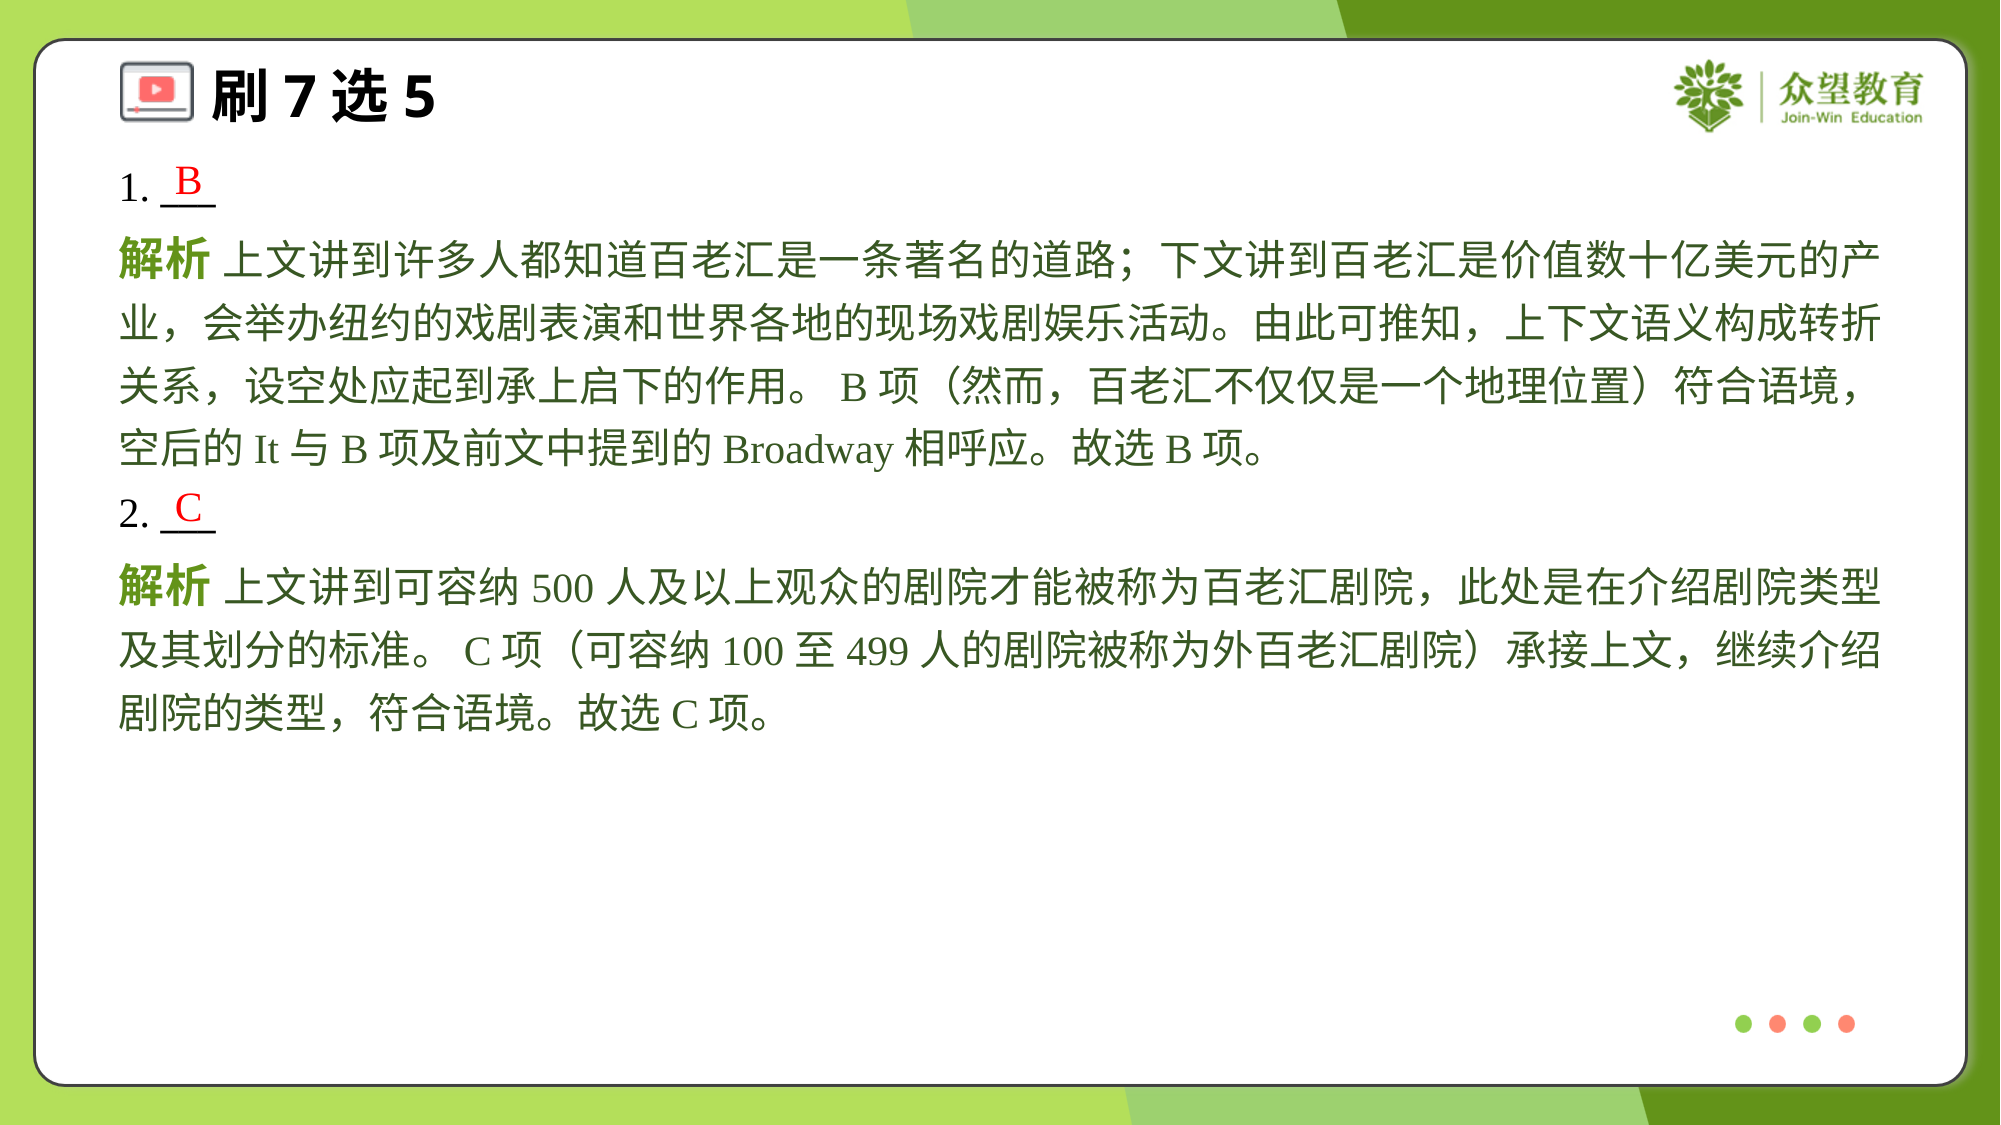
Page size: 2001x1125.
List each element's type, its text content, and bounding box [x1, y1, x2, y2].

text_box 2. ___ [118, 473, 1883, 531]
text_box C [170, 467, 208, 525]
text_box B [170, 140, 208, 199]
text_box 1. ___ [118, 146, 1883, 204]
picture [0, 0, 2000, 1125]
text_box 解析 上文讲到许多人都知道百老汇是一条著名的道路；下文讲到百老汇是价值数十亿美元的产业，会举办纽约的戏剧表演和世界各地的现场戏剧娱乐活动。由此可推知，上下文语义构成转折关系，设空处应起到承上启下的作用。B项（然而，百老汇不仅仅是一个地理位置）符合语境，空后的It与B项及前文中提到的Broadway相呼应。故选B项。 [118, 215, 1883, 468]
text_box 解析 上文讲到可容纳500人及以上观众的剧院才能被称为百老汇剧院，此处是在介绍剧院类型及其划分的标准。C项（可容纳100至499人的剧院被称为外百老汇剧院）承接上文，继续介绍剧院的类型，符合语境。故选C项。 [118, 542, 1883, 732]
